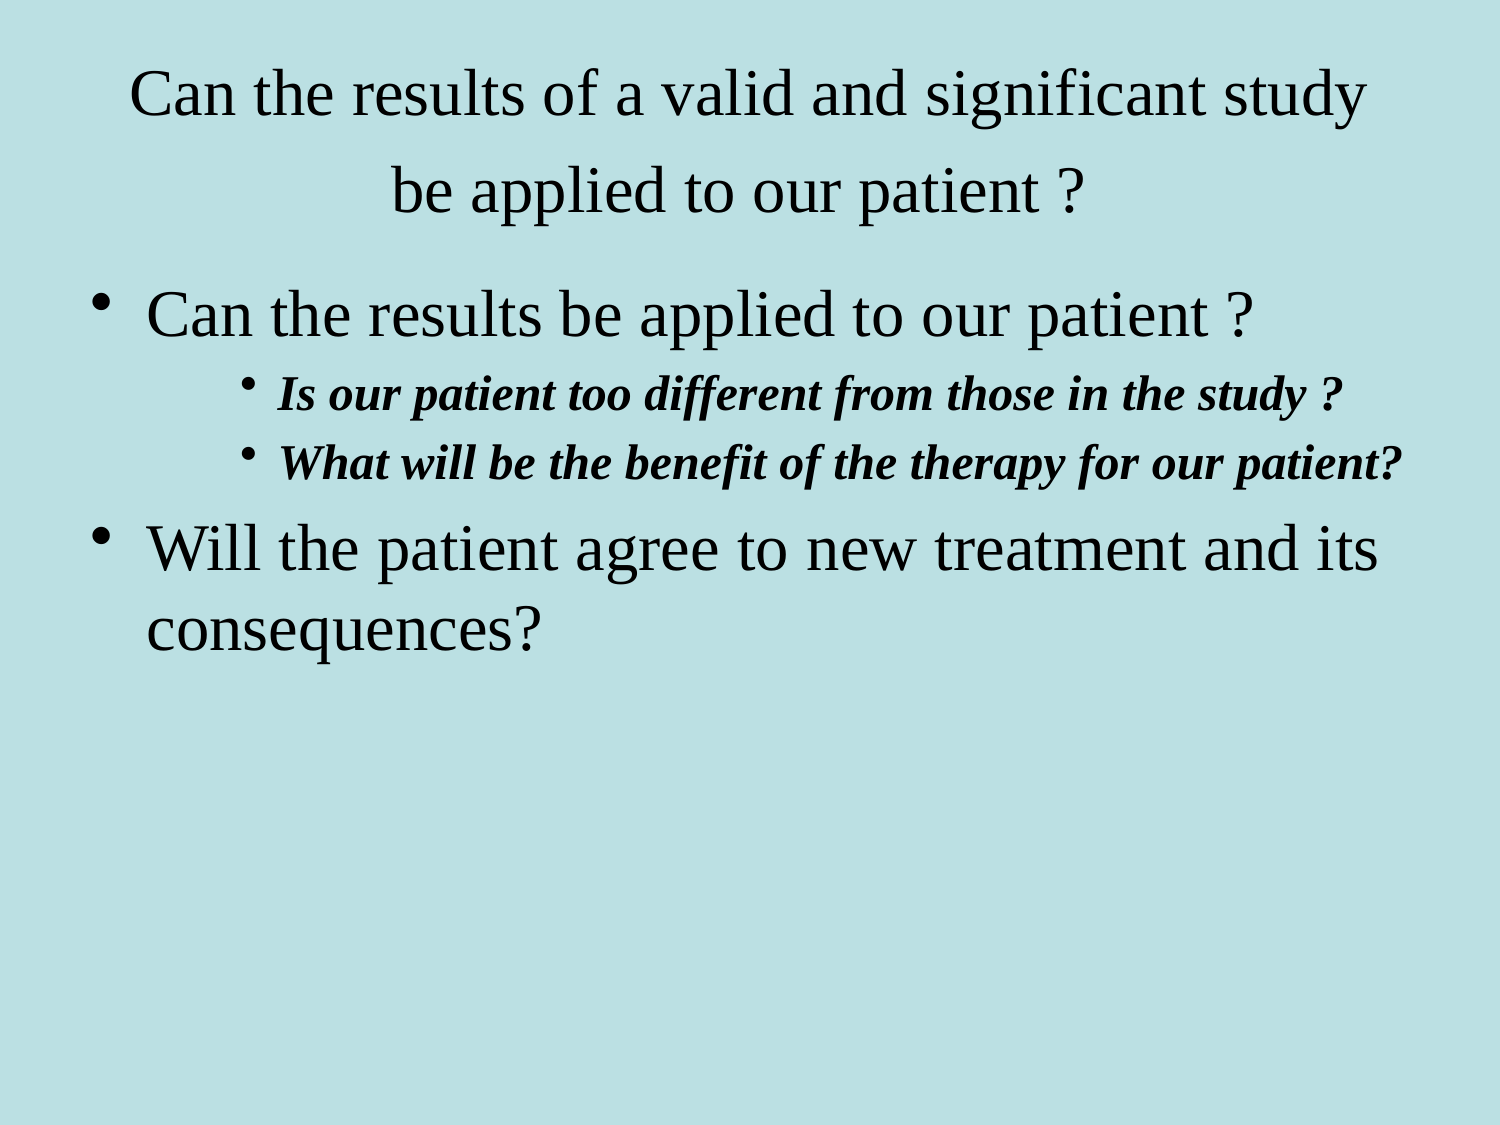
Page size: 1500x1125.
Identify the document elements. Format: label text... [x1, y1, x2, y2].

list Can the results be applied to our patient ? Is our patient too different from those in the study ? What will be the benefit of the therapy for our patient? Will the patient agree to new treatment and its consequences? [75, 262, 1425, 1005]
title Can the results of a valid and significant study be applied to our patient ? [75, 45, 1425, 233]
